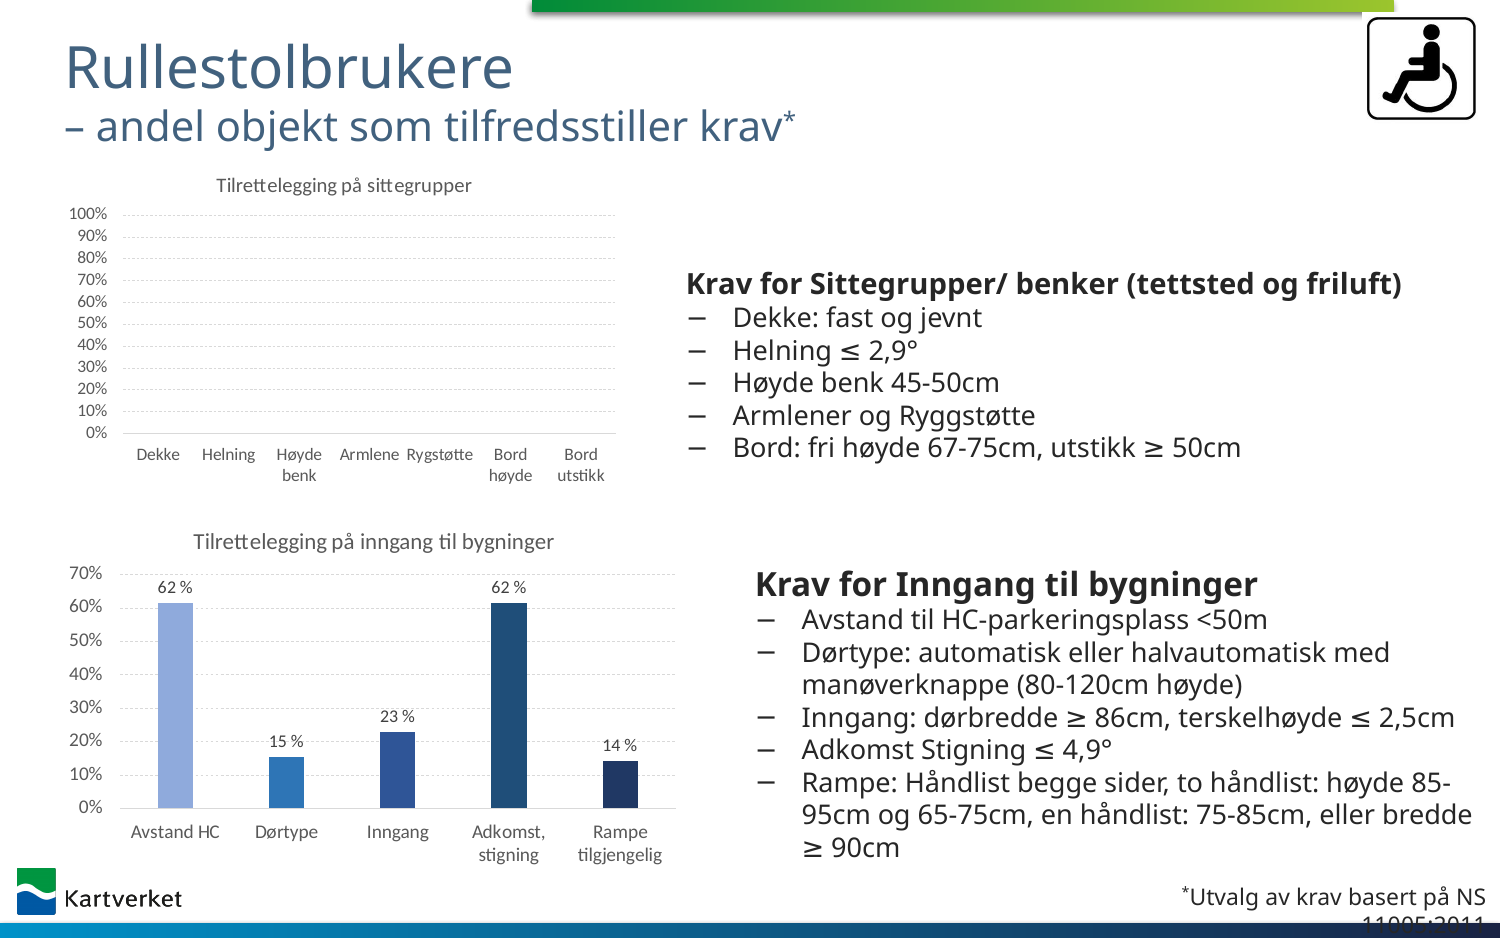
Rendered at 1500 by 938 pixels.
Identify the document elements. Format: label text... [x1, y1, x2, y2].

picture [1362, 12, 1481, 126]
picture [62, 520, 687, 874]
picture [62, 166, 626, 492]
text_box Krav for Sittegrupper/ benker (tettsted og friluft) Dekke: fast og jevnt Helning ≤ 2,9° Høyde benk 45-50cm Armlener og Ryggstøtte Bord: fri høyde 67-75cm, utstikk ≥ 50cm [670, 258, 1418, 471]
text_box Rullestolbrukere – andel objekt som tilfredsstiller krav* [49, 25, 1431, 158]
text_box *Utvalg av krav basert på NS 11005:2011 [1068, 873, 1500, 938]
text_box Krav for Inngang til bygninger Avstand til HC-parkeringsplass <50m Dørtype: automatisk eller halvautomatisk med manøverknappe (80-120cm høyde) Inngang: dørbredde ≥ 86cm, terskelhøyde ≤ 2,5cm Adkomst Stigning ≤ 4,9° Rampe: Håndlist begge sider, to håndlist: høyde 85-95cm og 65-75cm, en håndlist: 75-85cm, eller bredde ≥ 90cm [740, 555, 1491, 870]
